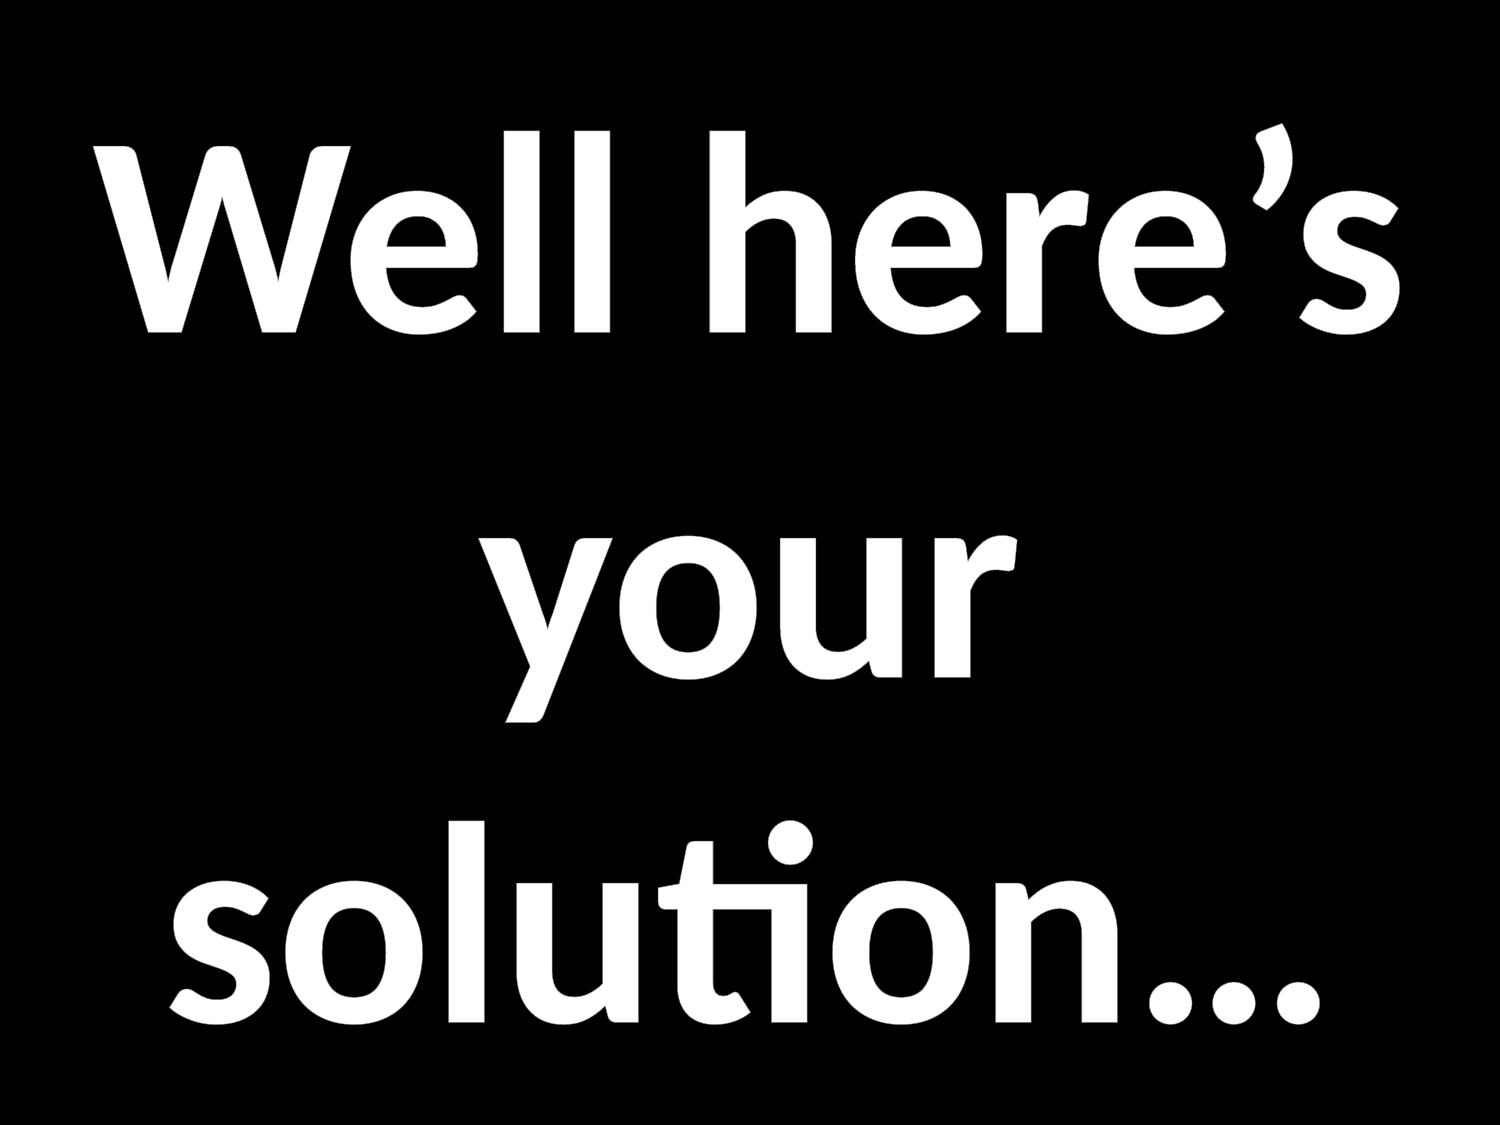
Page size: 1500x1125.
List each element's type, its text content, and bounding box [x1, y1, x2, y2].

title Well here’s your solution… [0, 0, 1500, 1125]
